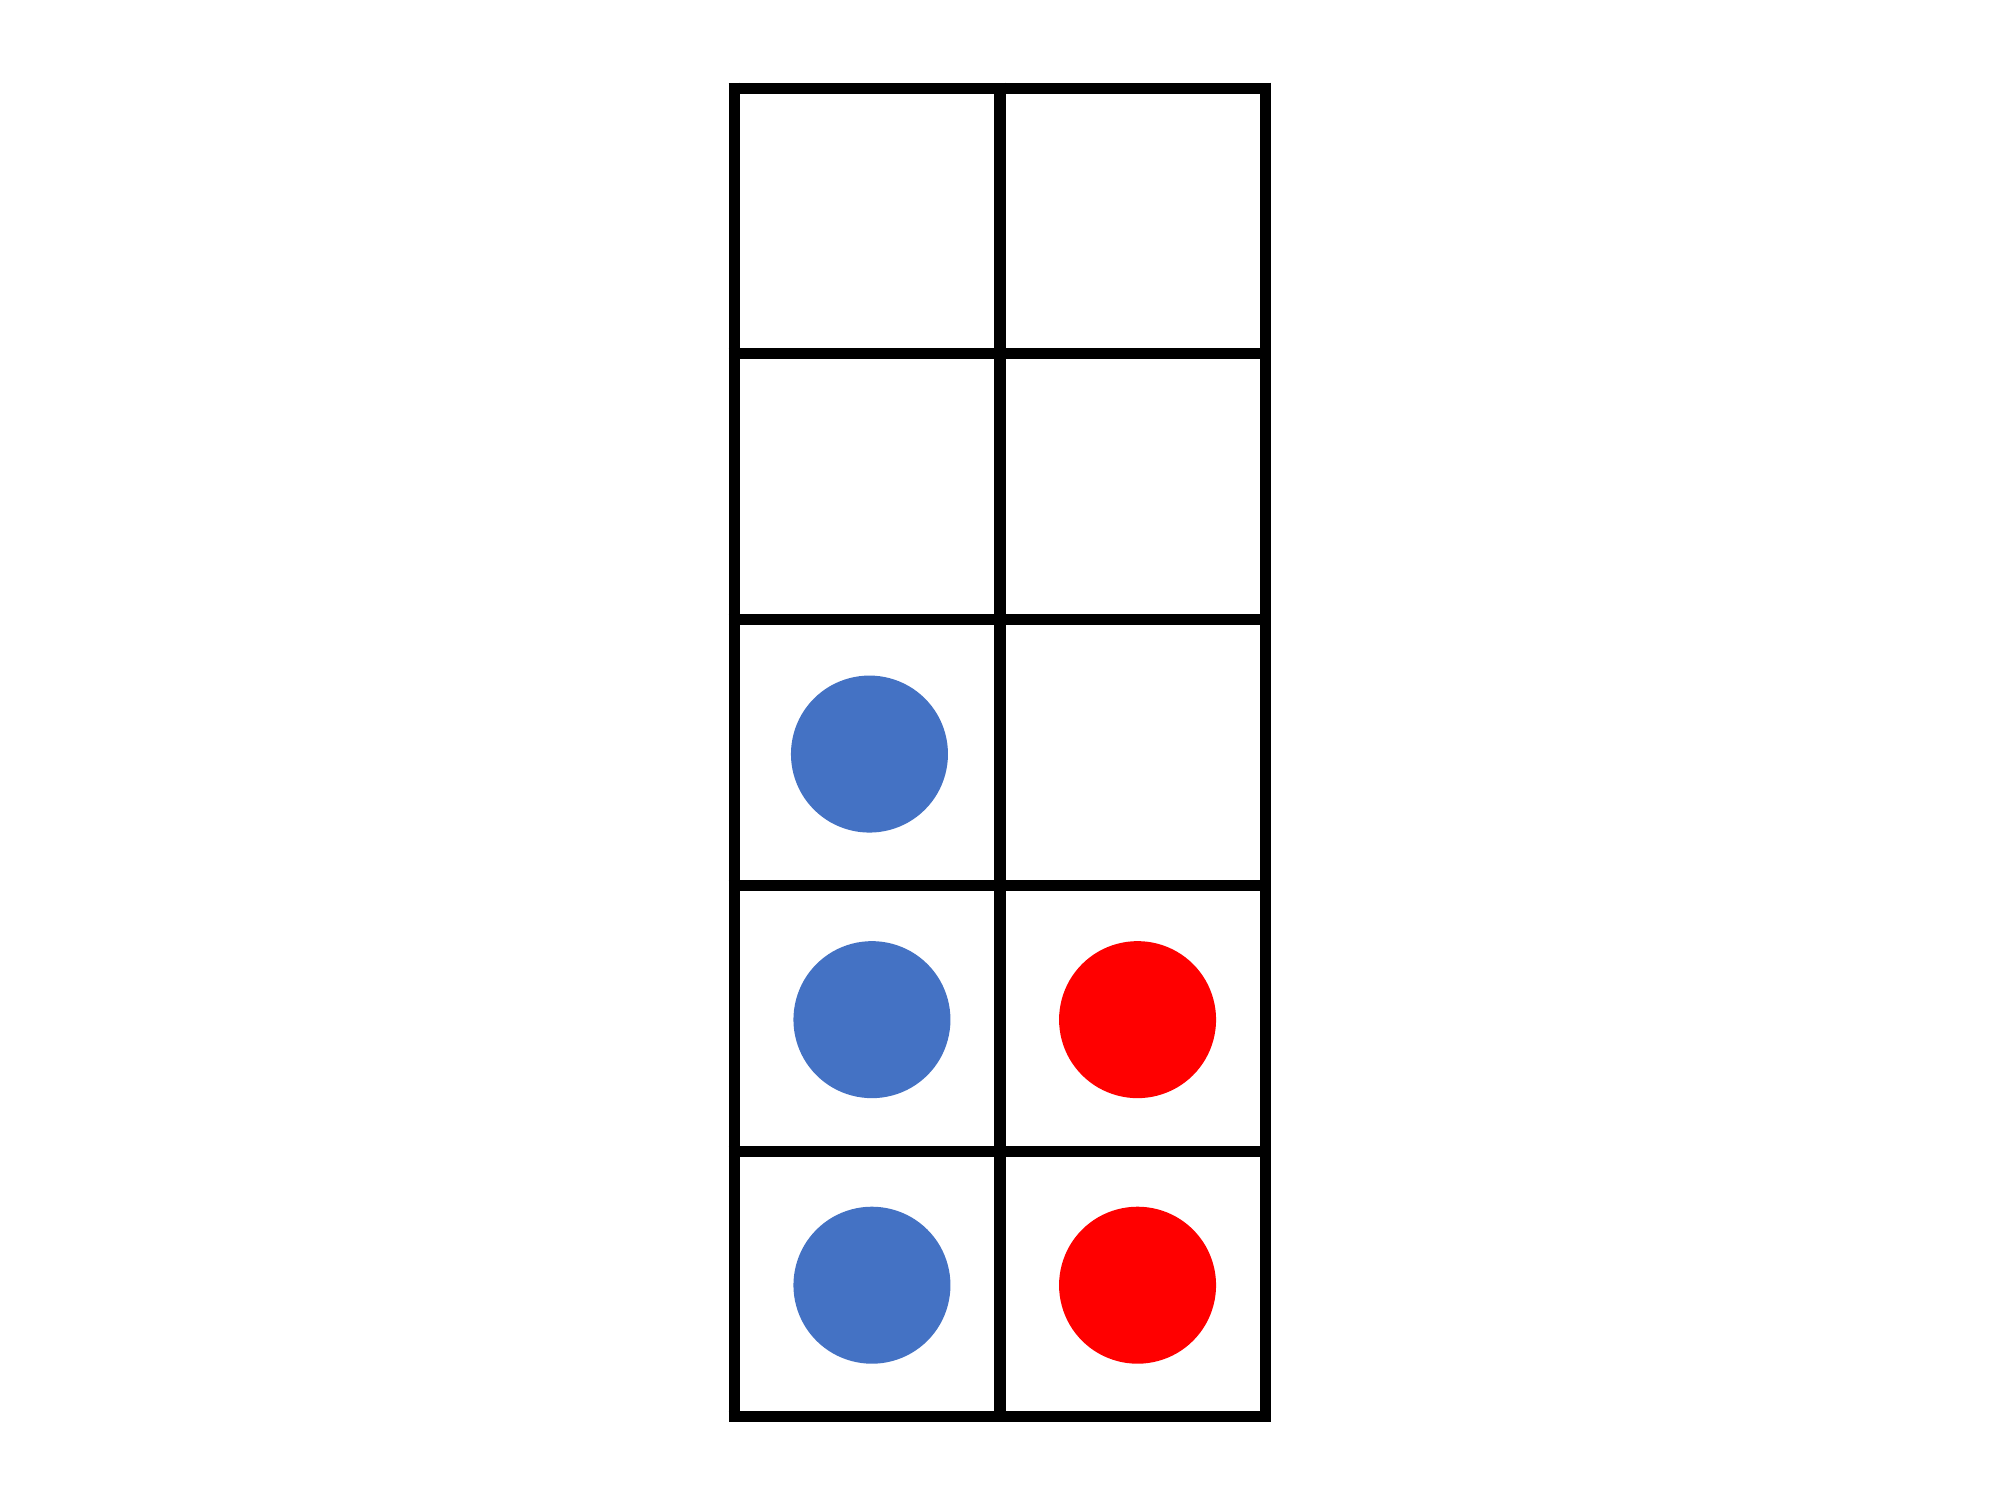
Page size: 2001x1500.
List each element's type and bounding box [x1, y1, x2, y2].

table_header [1006, 94, 1260, 348]
text_box [1062, 1210, 1213, 1361]
table_cell [740, 1157, 994, 1411]
table_header [740, 94, 994, 348]
table_cell [1006, 891, 1260, 1146]
text_box [1062, 944, 1213, 1095]
table_cell [1006, 625, 1260, 880]
table_cell [1006, 359, 1260, 614]
text_box [797, 944, 947, 1095]
table_cell [1006, 1157, 1260, 1411]
text_box [797, 1210, 947, 1361]
text_box [794, 679, 945, 829]
table_cell [740, 891, 994, 1146]
table_cell [740, 359, 994, 614]
table_cell [740, 625, 994, 880]
